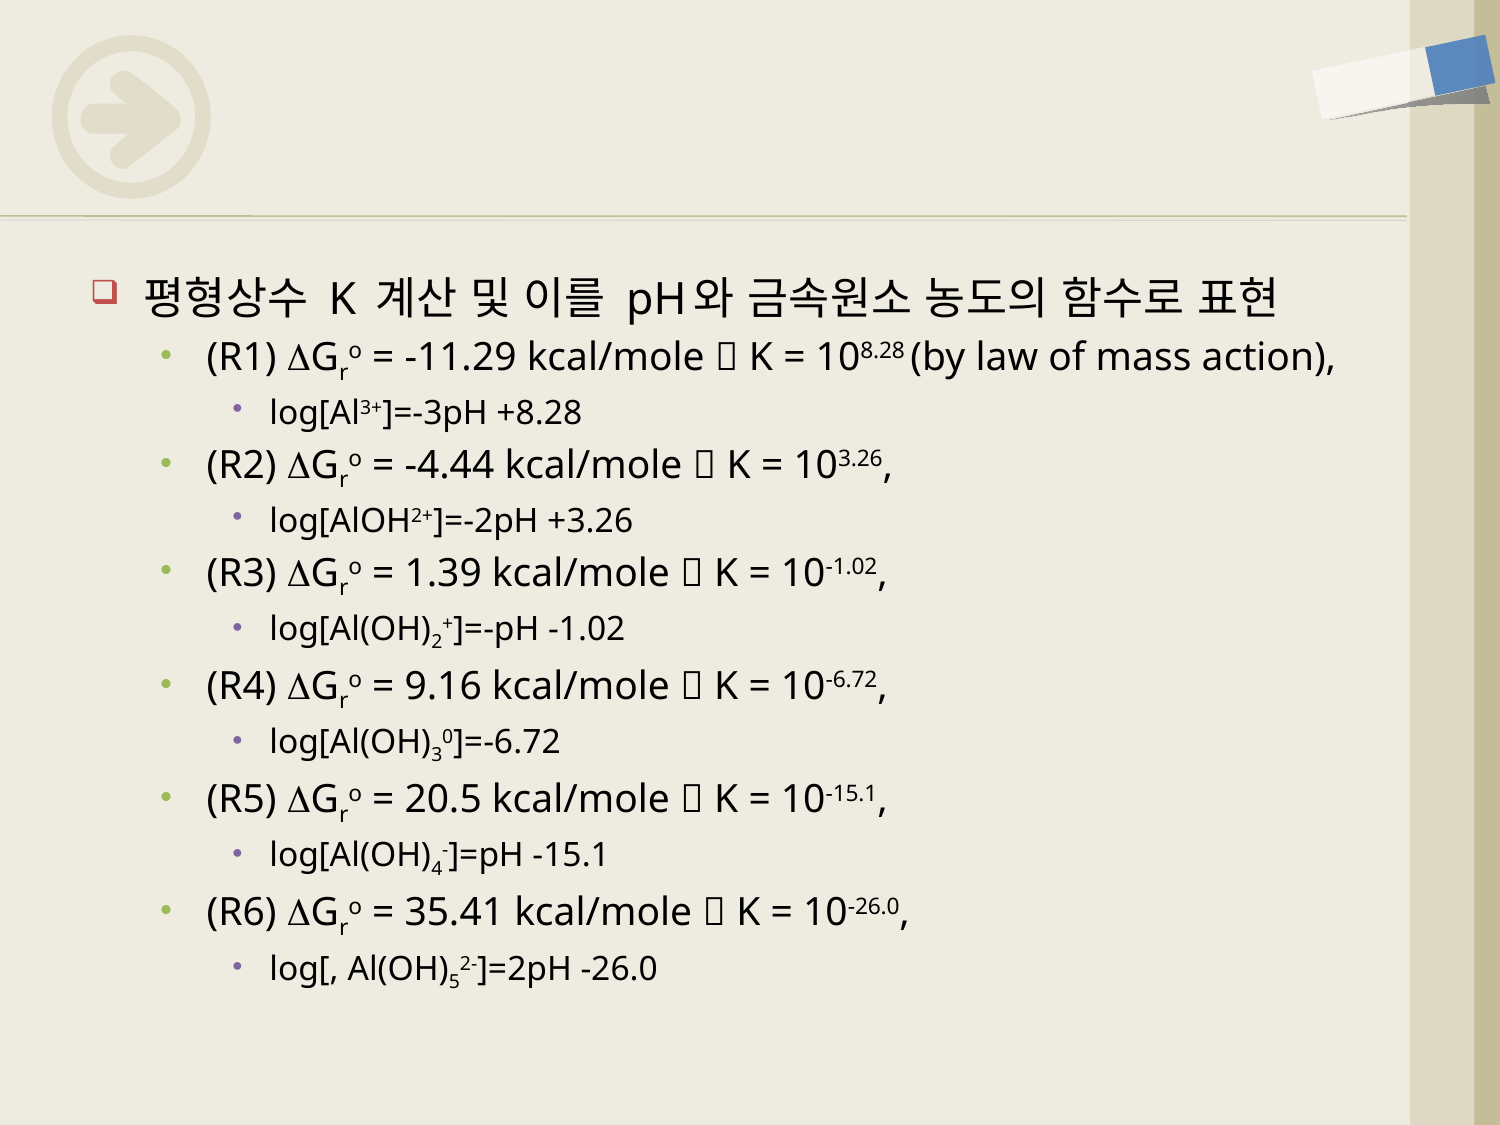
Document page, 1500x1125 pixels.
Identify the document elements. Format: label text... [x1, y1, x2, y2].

list 평형상수 K 계산 및 이를 pH와 금속원소 농도의 함수로 표현 (R1) DGro = -11.29 kcal/mole  K = 108.28 (by law of mass action), log[Al3+]=-3pH +8.28 (R2) DGro = -4.44 kcal/mole  K = 103.26, log[AlOH2+]=-2pH +3.26 (R3) DGro = 1.39 kcal/mole  K = 10-1.02, log[Al(OH)2+]=-pH -1.02 (R4) DGro = 9.16 kcal/mole  K = 10-6.72, log[Al(OH)30]=-6.72 (R5) DGro = 20.5 kcal/mole  K = 10-15.1, log[Al(OH)4-]=pH -15.1 (R6) DGro = 35.41 kcal/mole  K = 10-26.0, log[, Al(OH)52-]=2pH -26.0 [75, 262, 1406, 1005]
